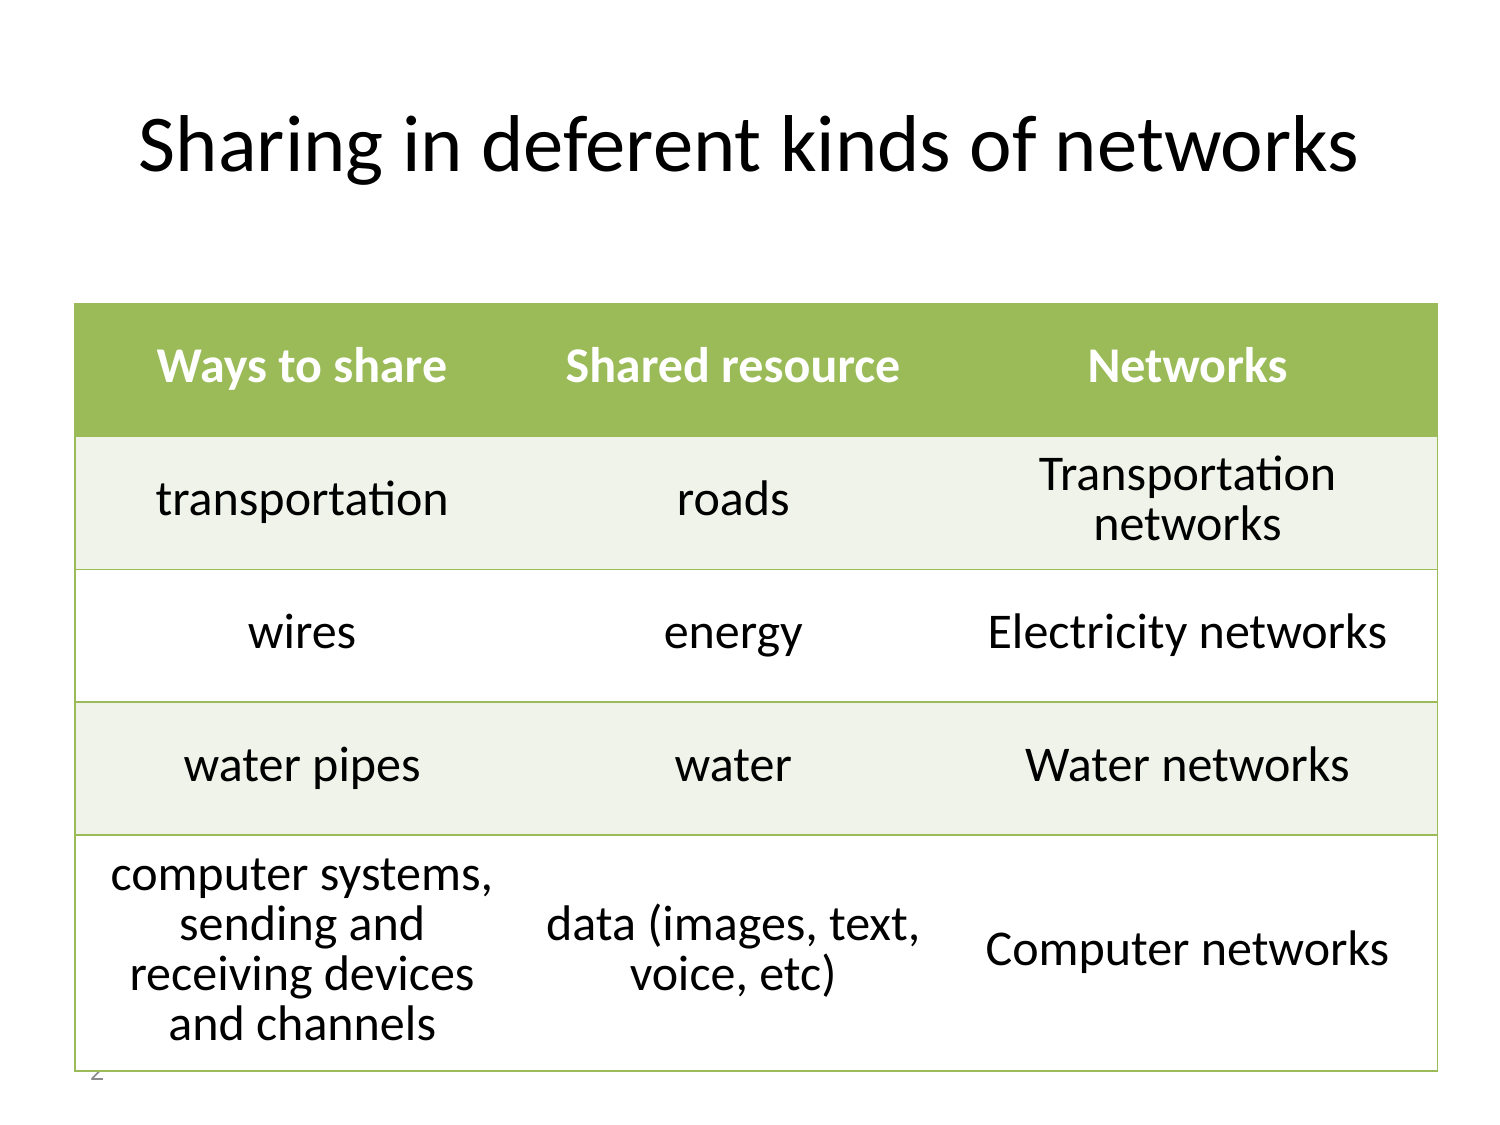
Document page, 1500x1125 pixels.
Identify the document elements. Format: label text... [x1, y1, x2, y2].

table_header Networks [937, 305, 1437, 436]
table_header Ways to share [76, 305, 529, 436]
table_cell water pipes [76, 703, 529, 834]
table_cell roads [529, 437, 937, 569]
table_cell transportation [76, 437, 529, 569]
slide_number 2 [75, 1042, 425, 1103]
table_cell Computer networks [937, 836, 1437, 1070]
title Sharing in deferent kinds of networks [75, 45, 1425, 233]
table_cell Water networks [937, 703, 1437, 834]
table_cell water [529, 703, 937, 834]
table_cell Transportation networks [937, 437, 1437, 569]
table_cell computer systems, sending and receiving devices and channels [76, 836, 529, 1070]
table_cell Electricity networks [937, 570, 1437, 701]
table_cell data (images, text, voice, etc) [529, 836, 937, 1070]
table_cell wires [76, 570, 529, 701]
table_header Shared resource [529, 305, 937, 436]
table_cell energy [529, 570, 937, 701]
